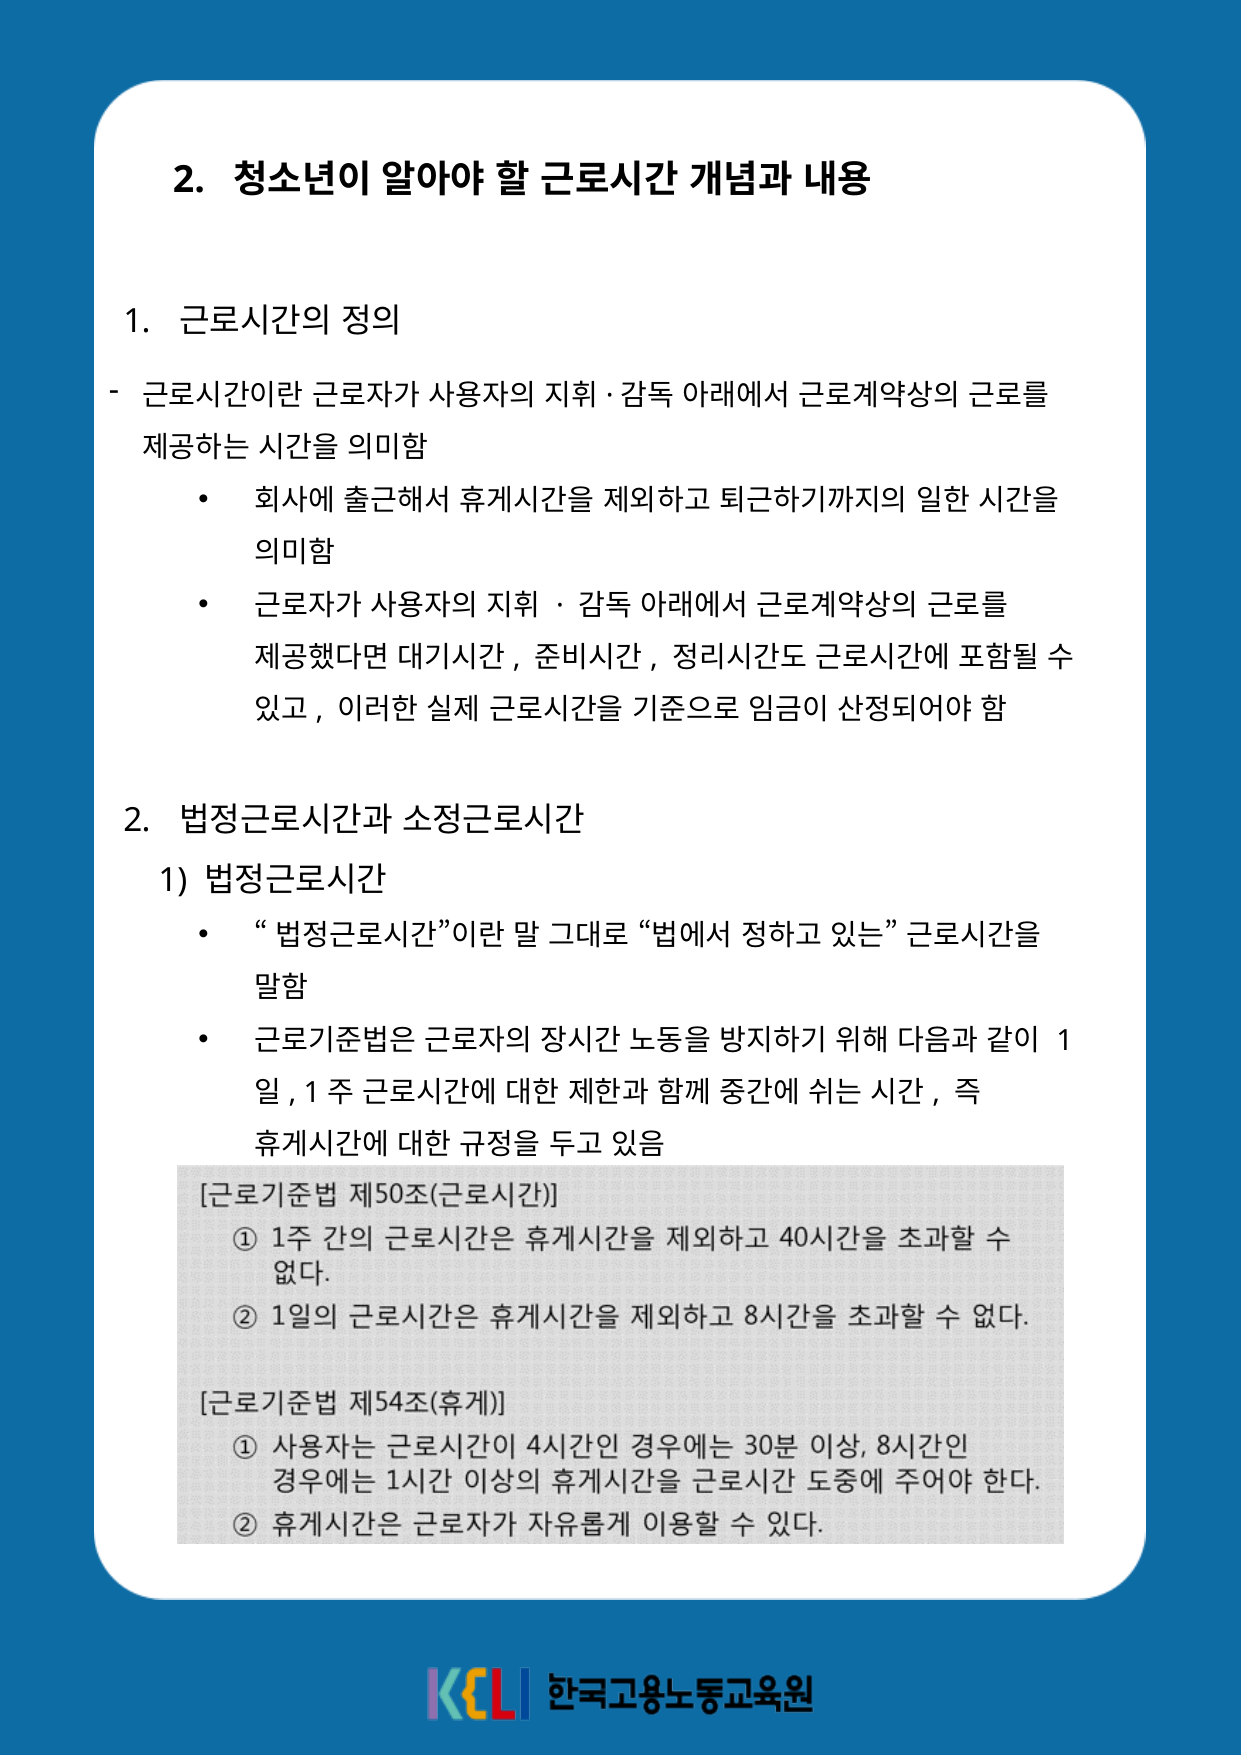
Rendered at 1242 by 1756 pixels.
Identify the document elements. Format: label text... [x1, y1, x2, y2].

text_box 근로시간의 정의 근로시간이란 근로자가 사용자의 지휘·감독 아래에서 근로계약상의 근로를 제공하는 시간을 의미함 회사에 출근해서 휴게시간을 제외하고 퇴근하기까지의 일한 시간을 의미함 근로자가 사용자의 지휘 · 감독 아래에서 근로계약상의 근로를 제공했다면 대기시간, 준비시간, 정리시간도 근로시간에 포함될 수 있고, 이러한 실제 근로시간을 기준으로 임금이 산정되어야 함 법정근로시간과 소정근로시간 1) 법정근로시간 “법정근로시간”이란 말 그대로 “법에서 정하고 있는” 근로시간을 말함 근로기준법은 근로자의 장시간 노동을 방지하기 위해 다음과 같이 1일, 1주 근로시간에 대한 제한과 함께 중간에 쉬는 시간, 즉 휴게시간에 대한 규정을 두고 있음 [95, 277, 1109, 1161]
picture [0, 0, 1241, 1755]
text_box 2. 청소년이 알아야 할 근로시간 개념과 내용 [170, 152, 1144, 200]
